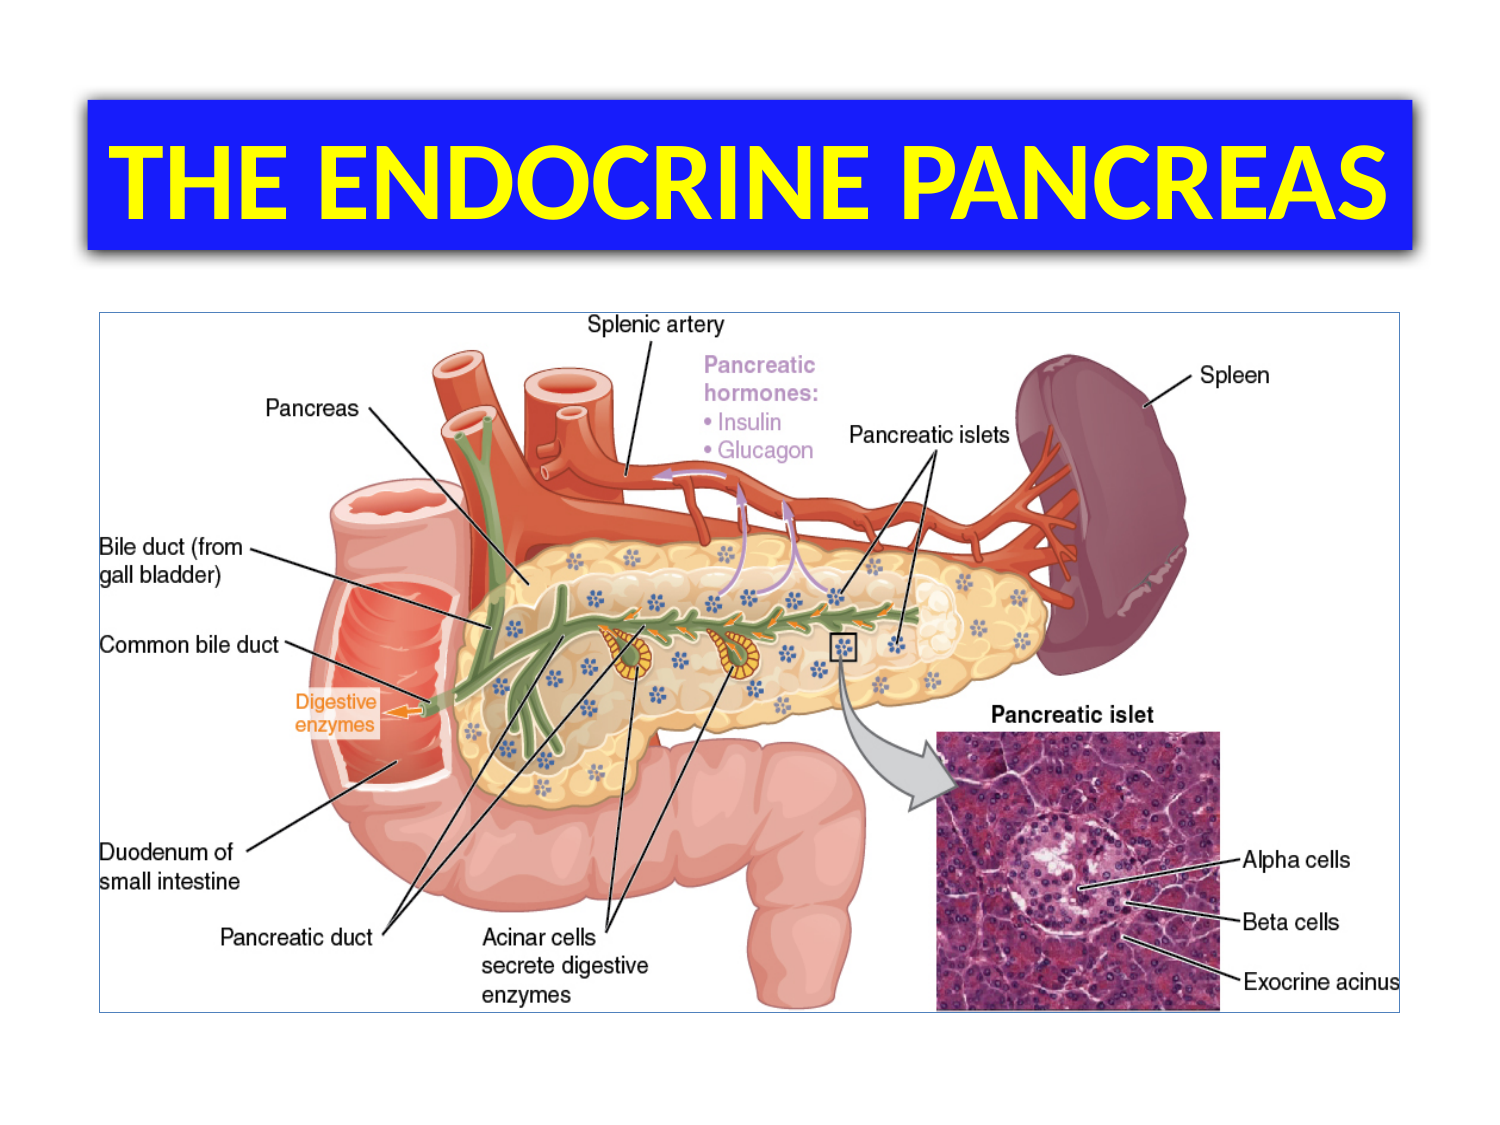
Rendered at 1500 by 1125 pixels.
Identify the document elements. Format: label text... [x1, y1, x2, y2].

title THE ENDOCRINE PANCREAS [87, 99, 1413, 250]
picture [99, 312, 1401, 1013]
